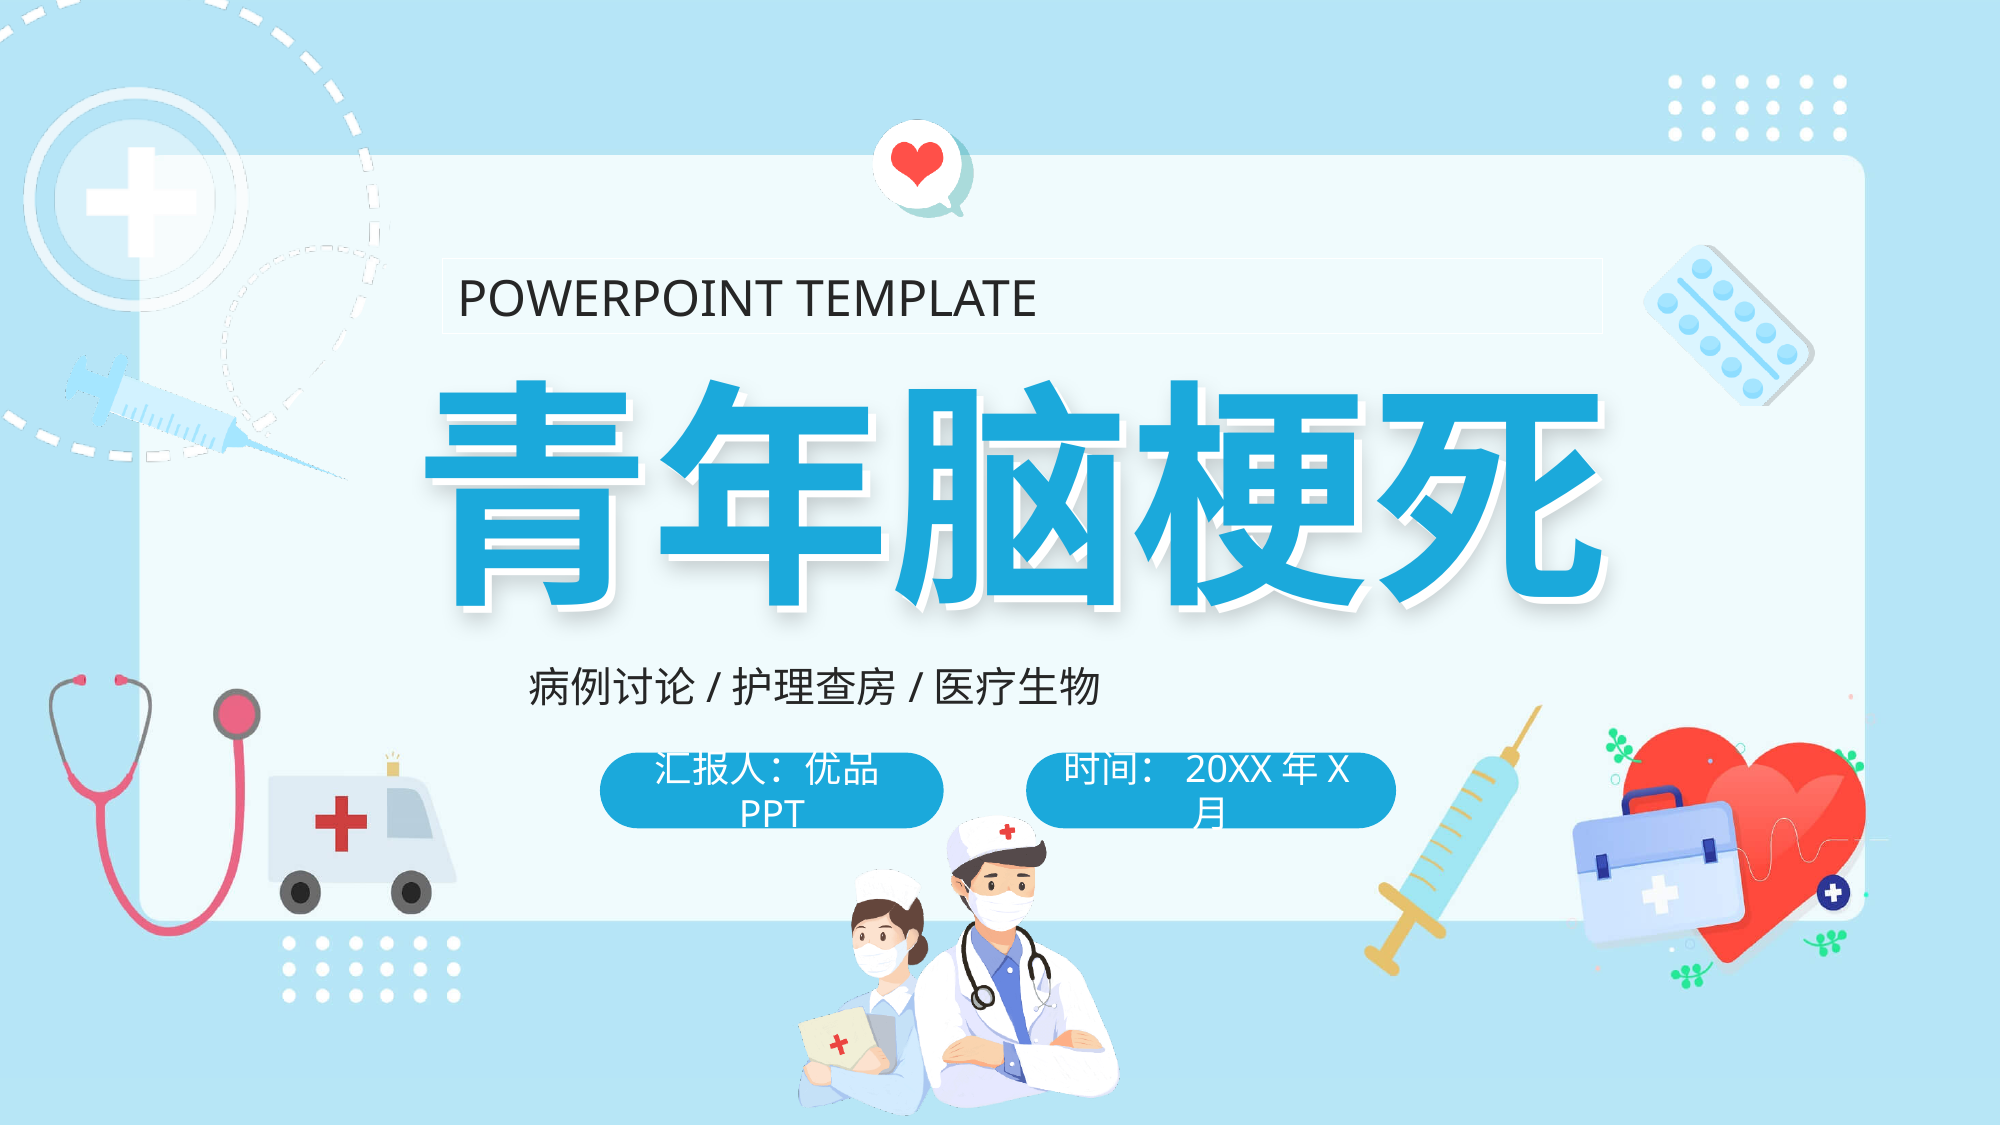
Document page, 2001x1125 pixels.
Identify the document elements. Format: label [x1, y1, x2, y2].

picture [0, 0, 2000, 1116]
text_box [369, 337, 1661, 664]
